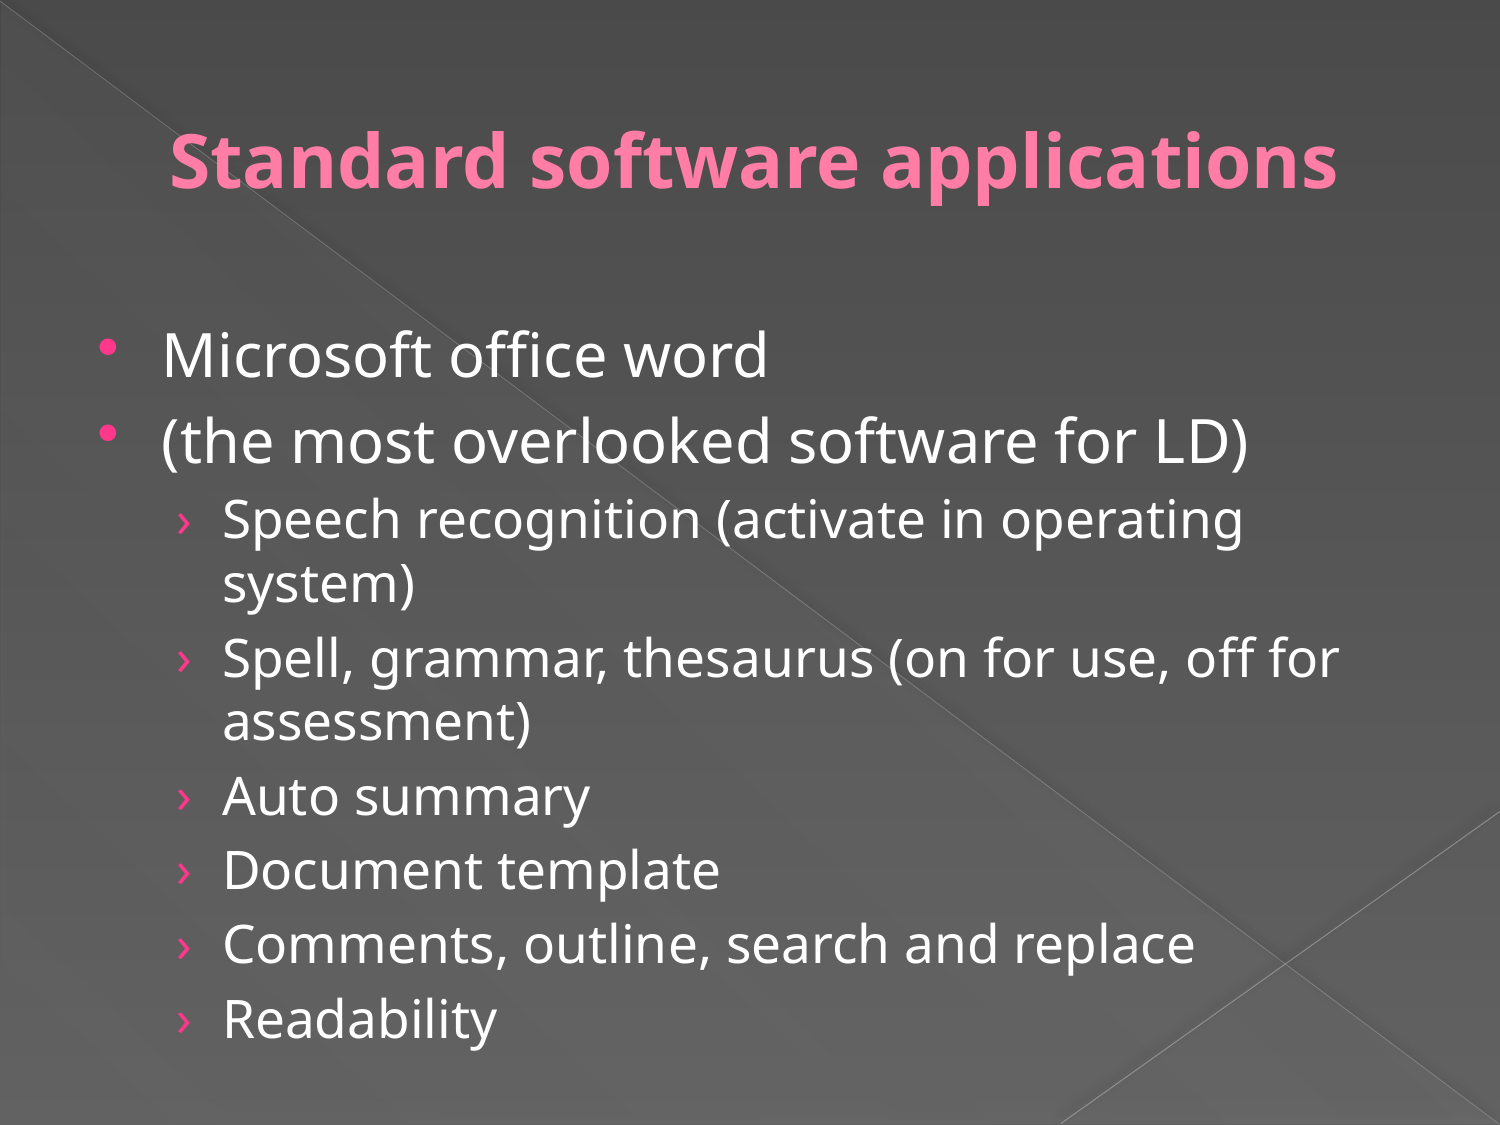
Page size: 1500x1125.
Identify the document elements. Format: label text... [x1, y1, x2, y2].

title Standard software applications [75, 43, 1425, 274]
list Microsoft office word (the most overlooked software for LD) Speech recognition (activate in operating system) Spell, grammar, thesaurus (on for use, off for assessment) Auto summary Document template Comments, outline, search and replace Readability [75, 308, 1425, 1059]
